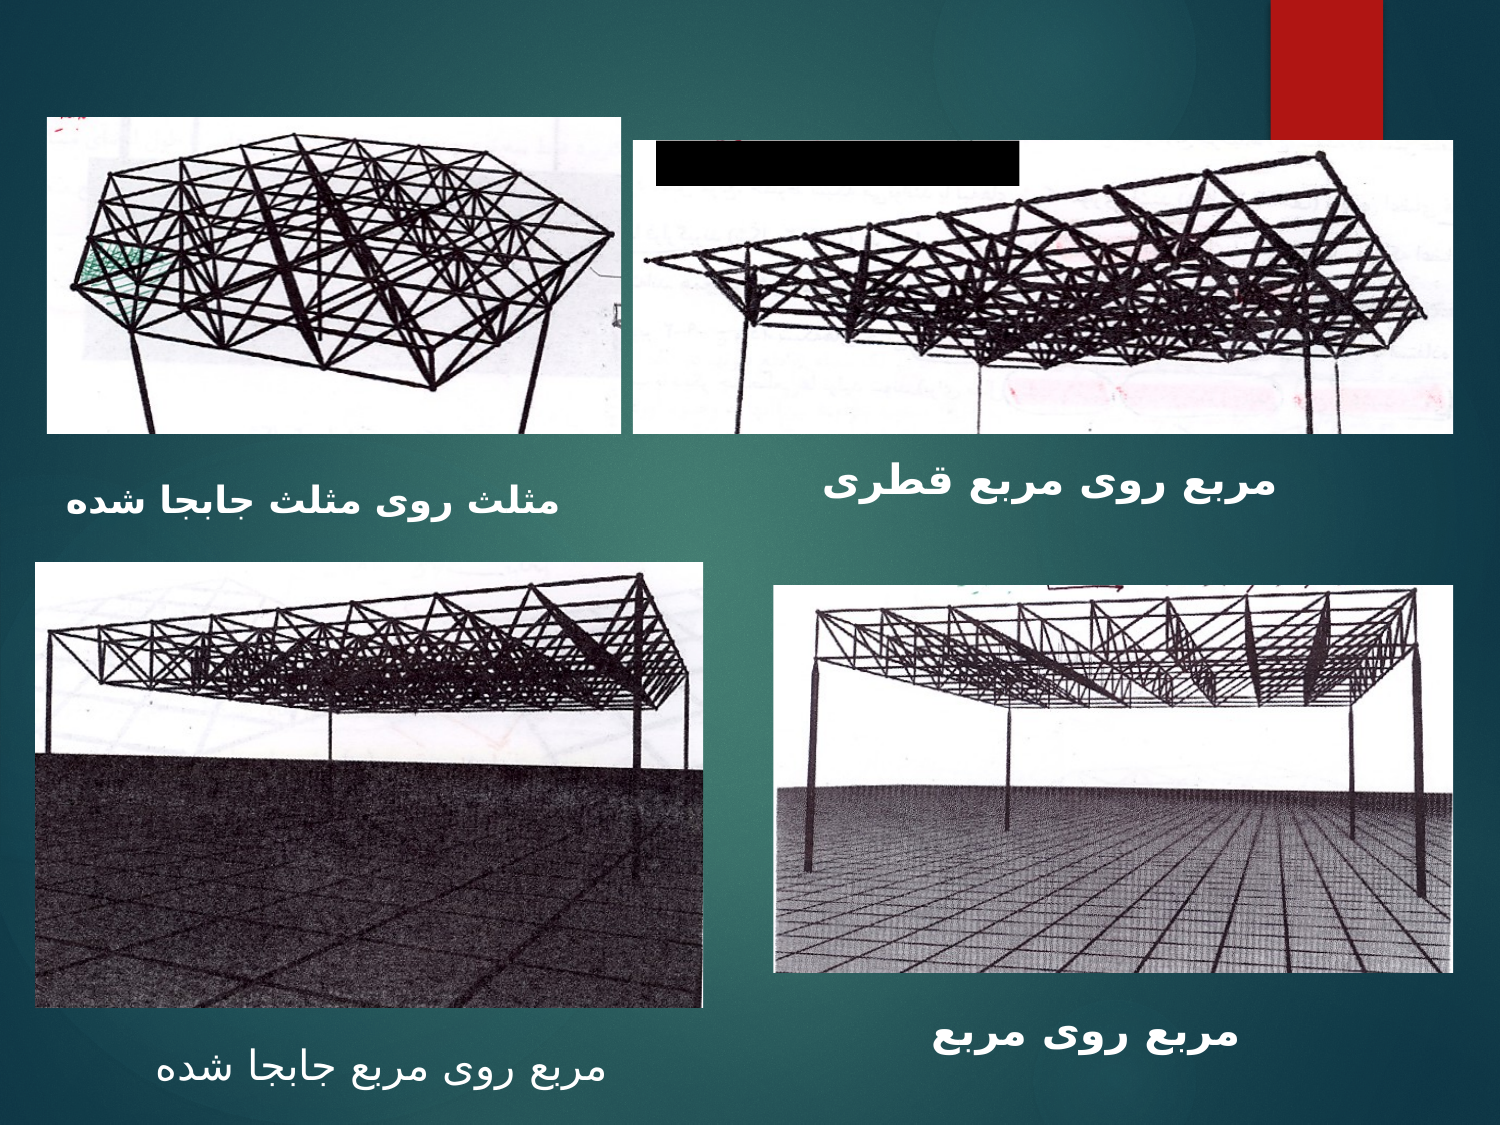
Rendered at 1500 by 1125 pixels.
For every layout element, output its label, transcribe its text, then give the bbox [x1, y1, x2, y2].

picture [34, 562, 704, 1009]
text_box مربع روی مربع جابجا شده [128, 1031, 624, 1097]
text_box مربع روی مربع قطری [794, 445, 1293, 511]
picture [773, 585, 1454, 973]
picture [632, 140, 1454, 434]
text_box مربع روی مربع [904, 996, 1256, 1061]
text_box مثلث روی مثلث جابجا شده [37, 468, 576, 529]
picture [46, 116, 622, 434]
